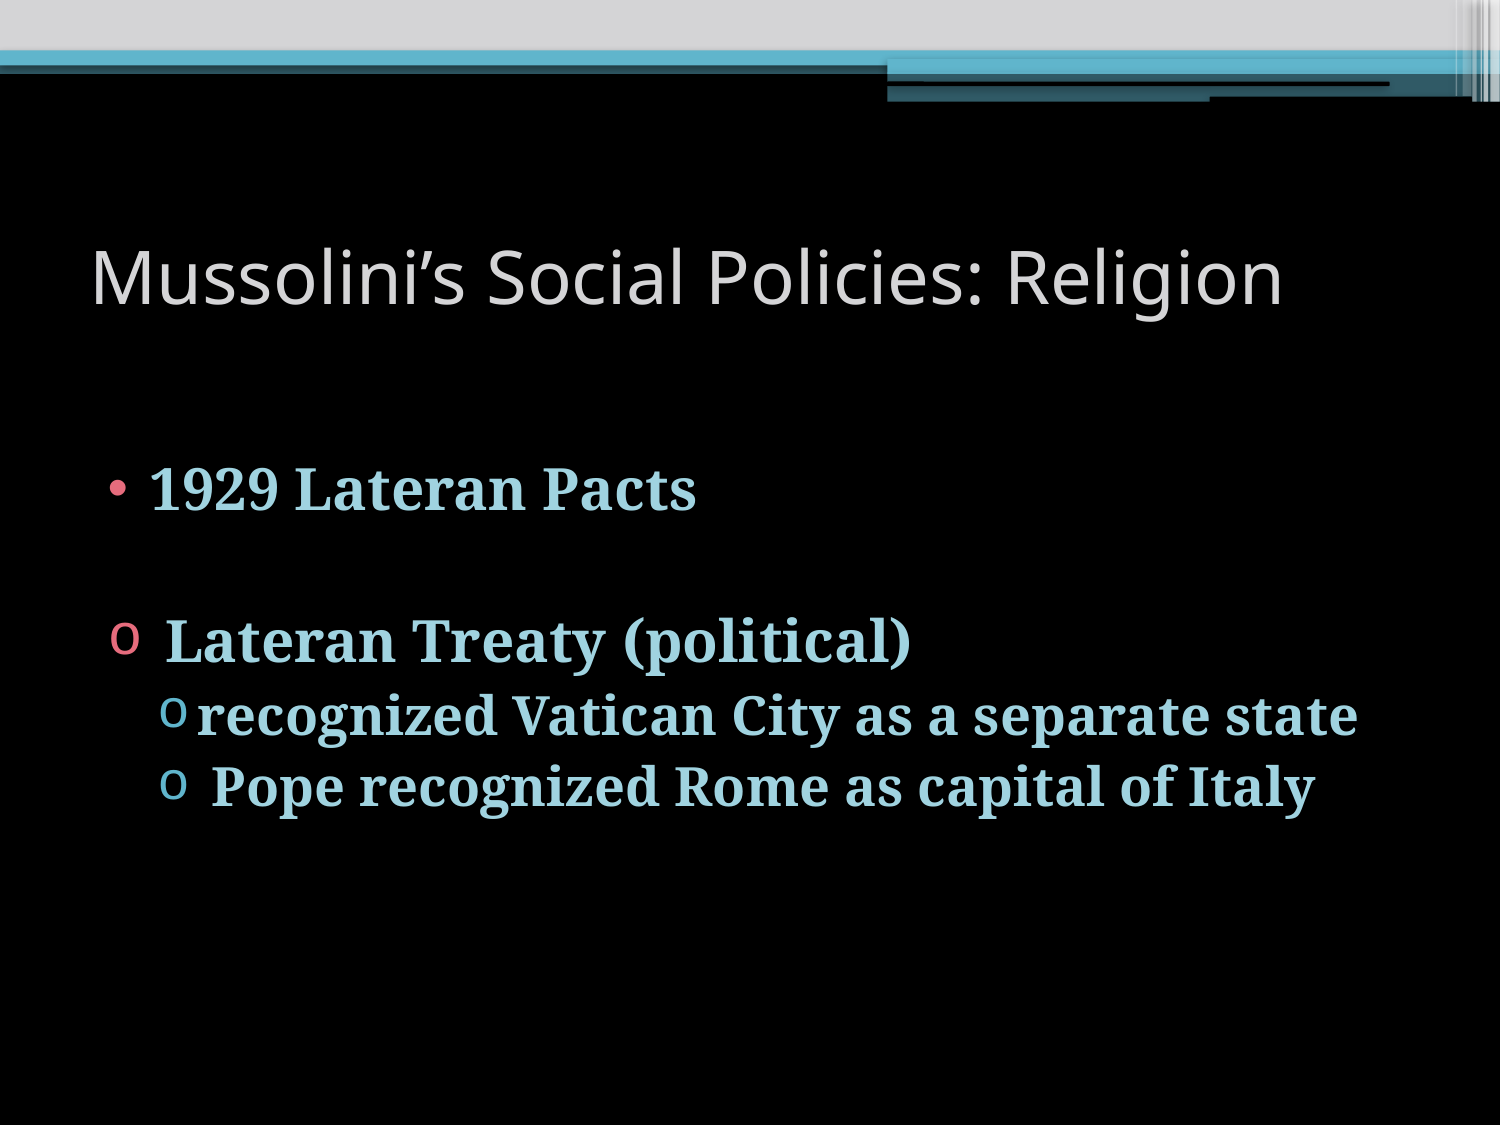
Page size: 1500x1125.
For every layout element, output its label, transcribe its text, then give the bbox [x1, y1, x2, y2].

title Mussolini’s Social Policies: Religion [75, 187, 1425, 363]
list 1929 Lateran Pacts Lateran Treaty (political) recognized Vatican City as a separate state Pope recognized Rome as capital of Italy [75, 368, 1425, 1125]
